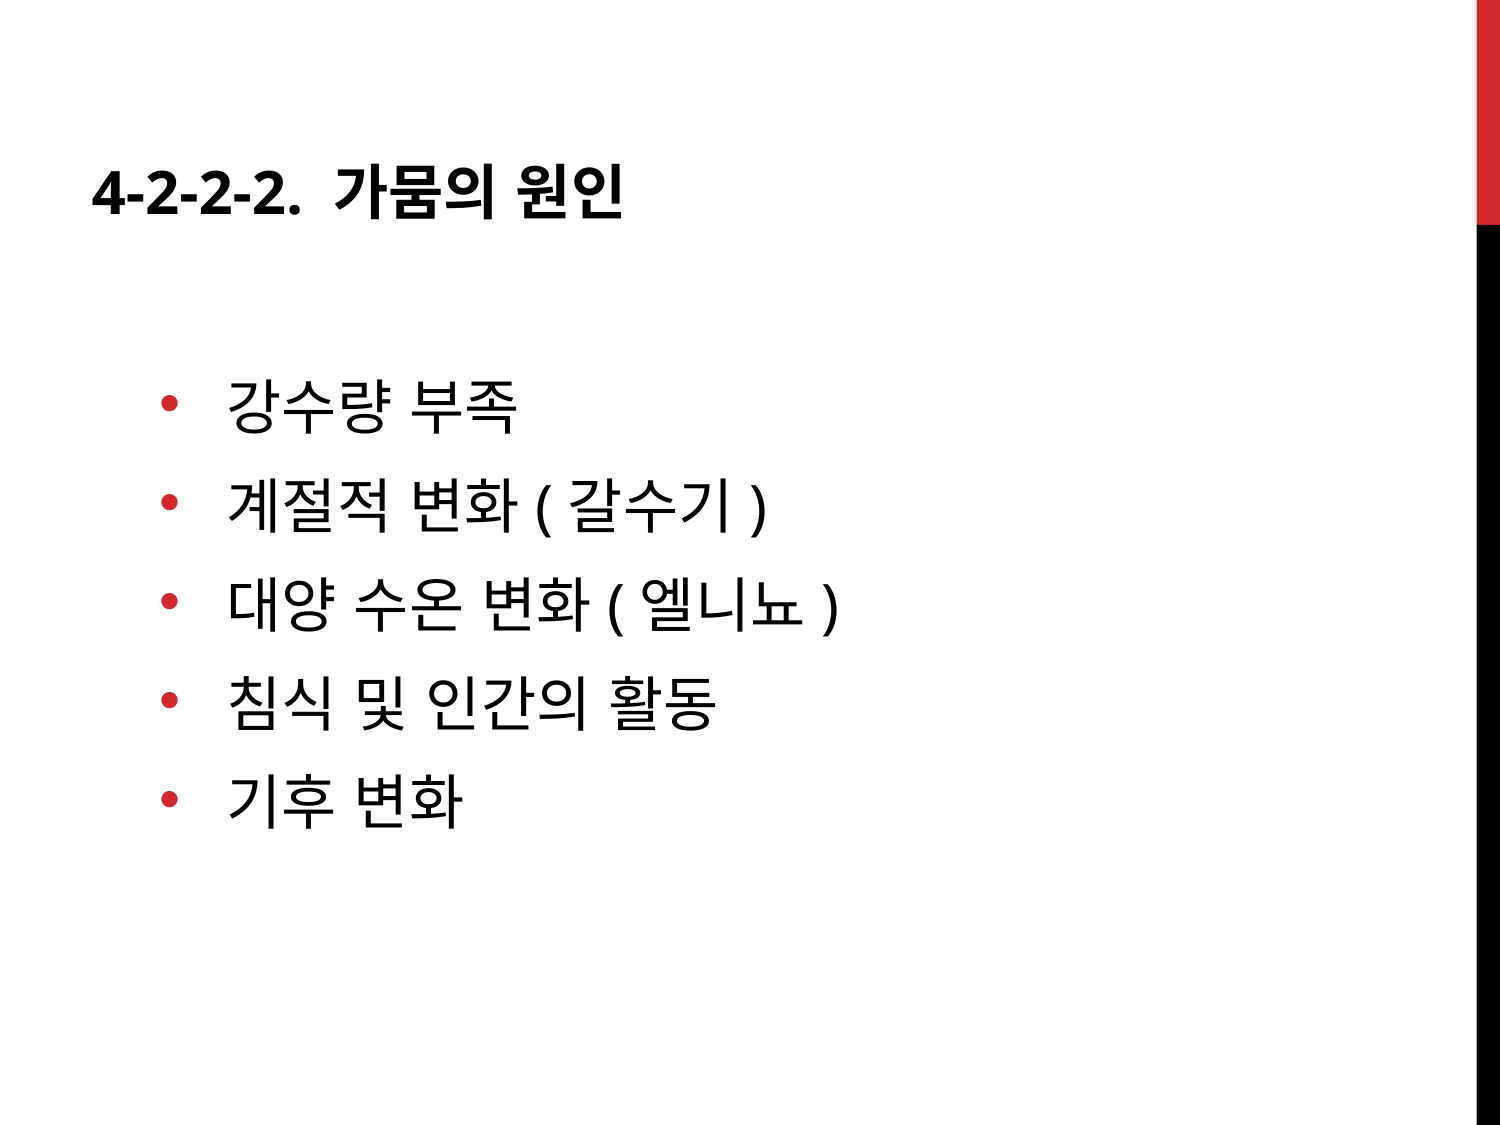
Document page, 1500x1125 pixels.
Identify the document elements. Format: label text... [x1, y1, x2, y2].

list 4-2-2-2. 가뭄의 원인 강수량 부족 계절적 변화(갈수기) 대양 수온 변화(엘니뇨) 침식 및 인간의 활동 기후 변화 [76, 137, 1327, 855]
